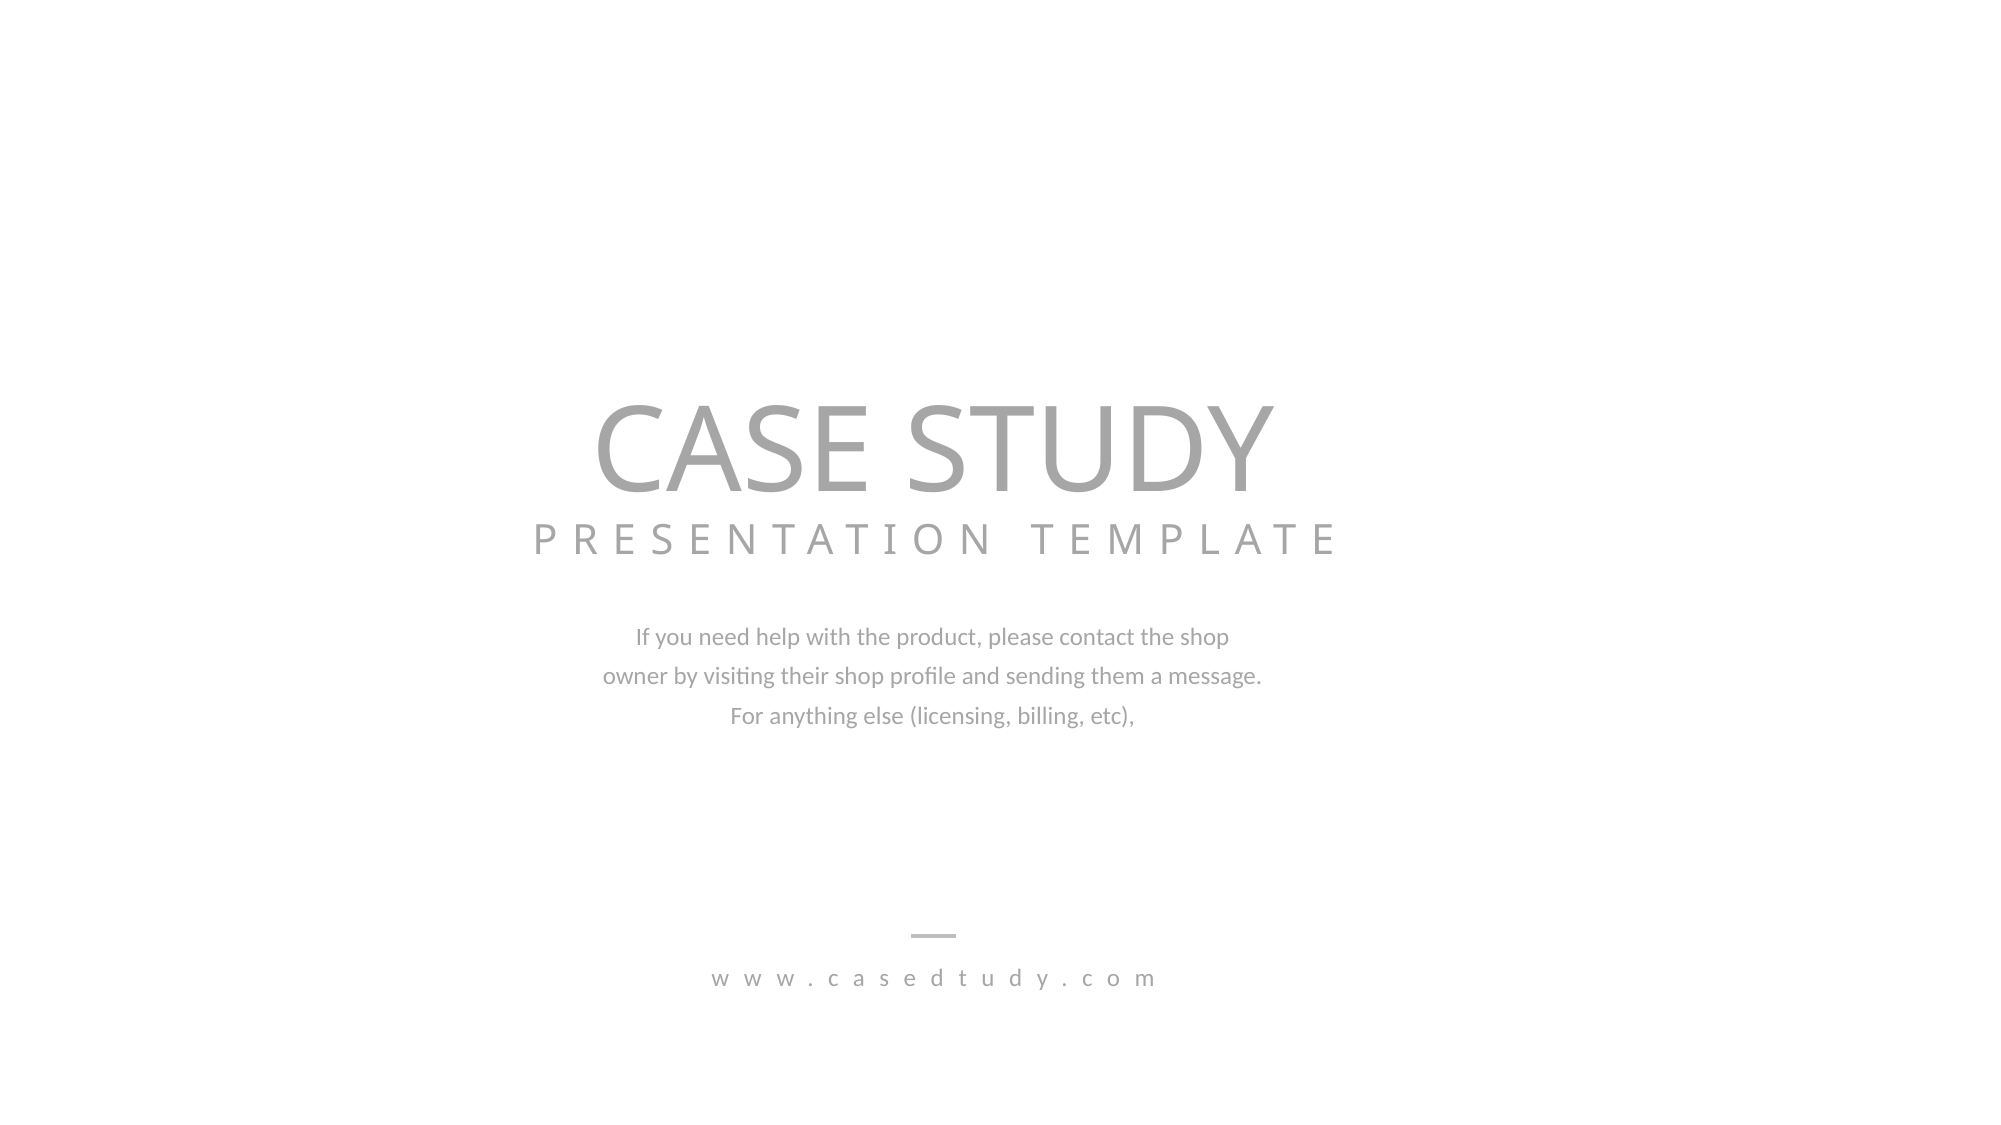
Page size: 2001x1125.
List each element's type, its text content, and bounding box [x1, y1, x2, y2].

text_box www.casedtudy.com [675, 944, 1191, 1000]
text_box If you need help with the product, please contact the shop owner by visiting their shop profile and sending them a message. For anything else (licensing, billing, etc), [519, 602, 1348, 737]
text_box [458, 364, 1409, 571]
